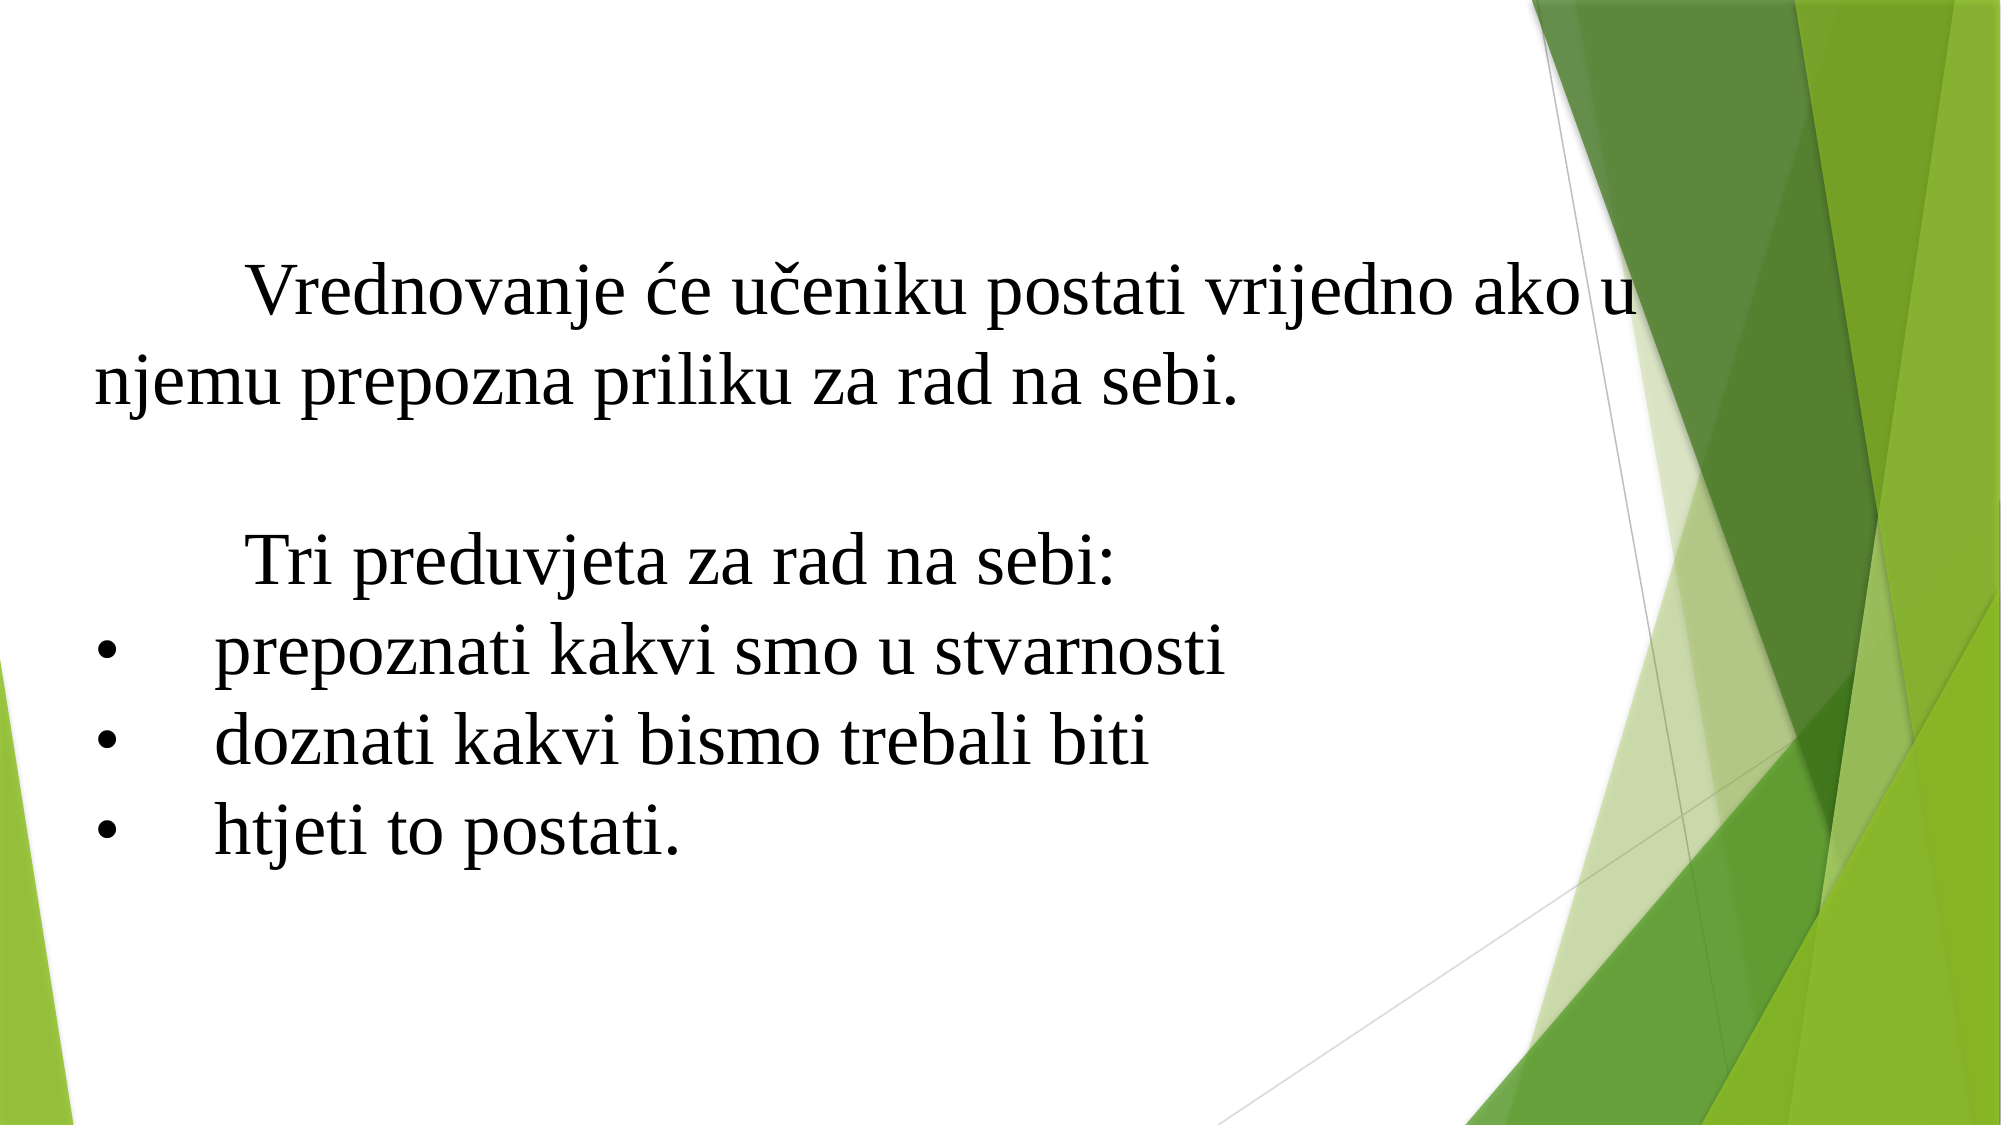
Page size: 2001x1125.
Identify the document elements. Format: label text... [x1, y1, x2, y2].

text_box Vrednovanje će učeniku postati vrijedno ako u njemu prepozna priliku za rad na sebi. Tri preduvjeta za rad na sebi: • prepoznati kakvi smo u stvarnosti • doznati kakvi bismo trebali biti • htjeti to postati. [80, 231, 1660, 967]
